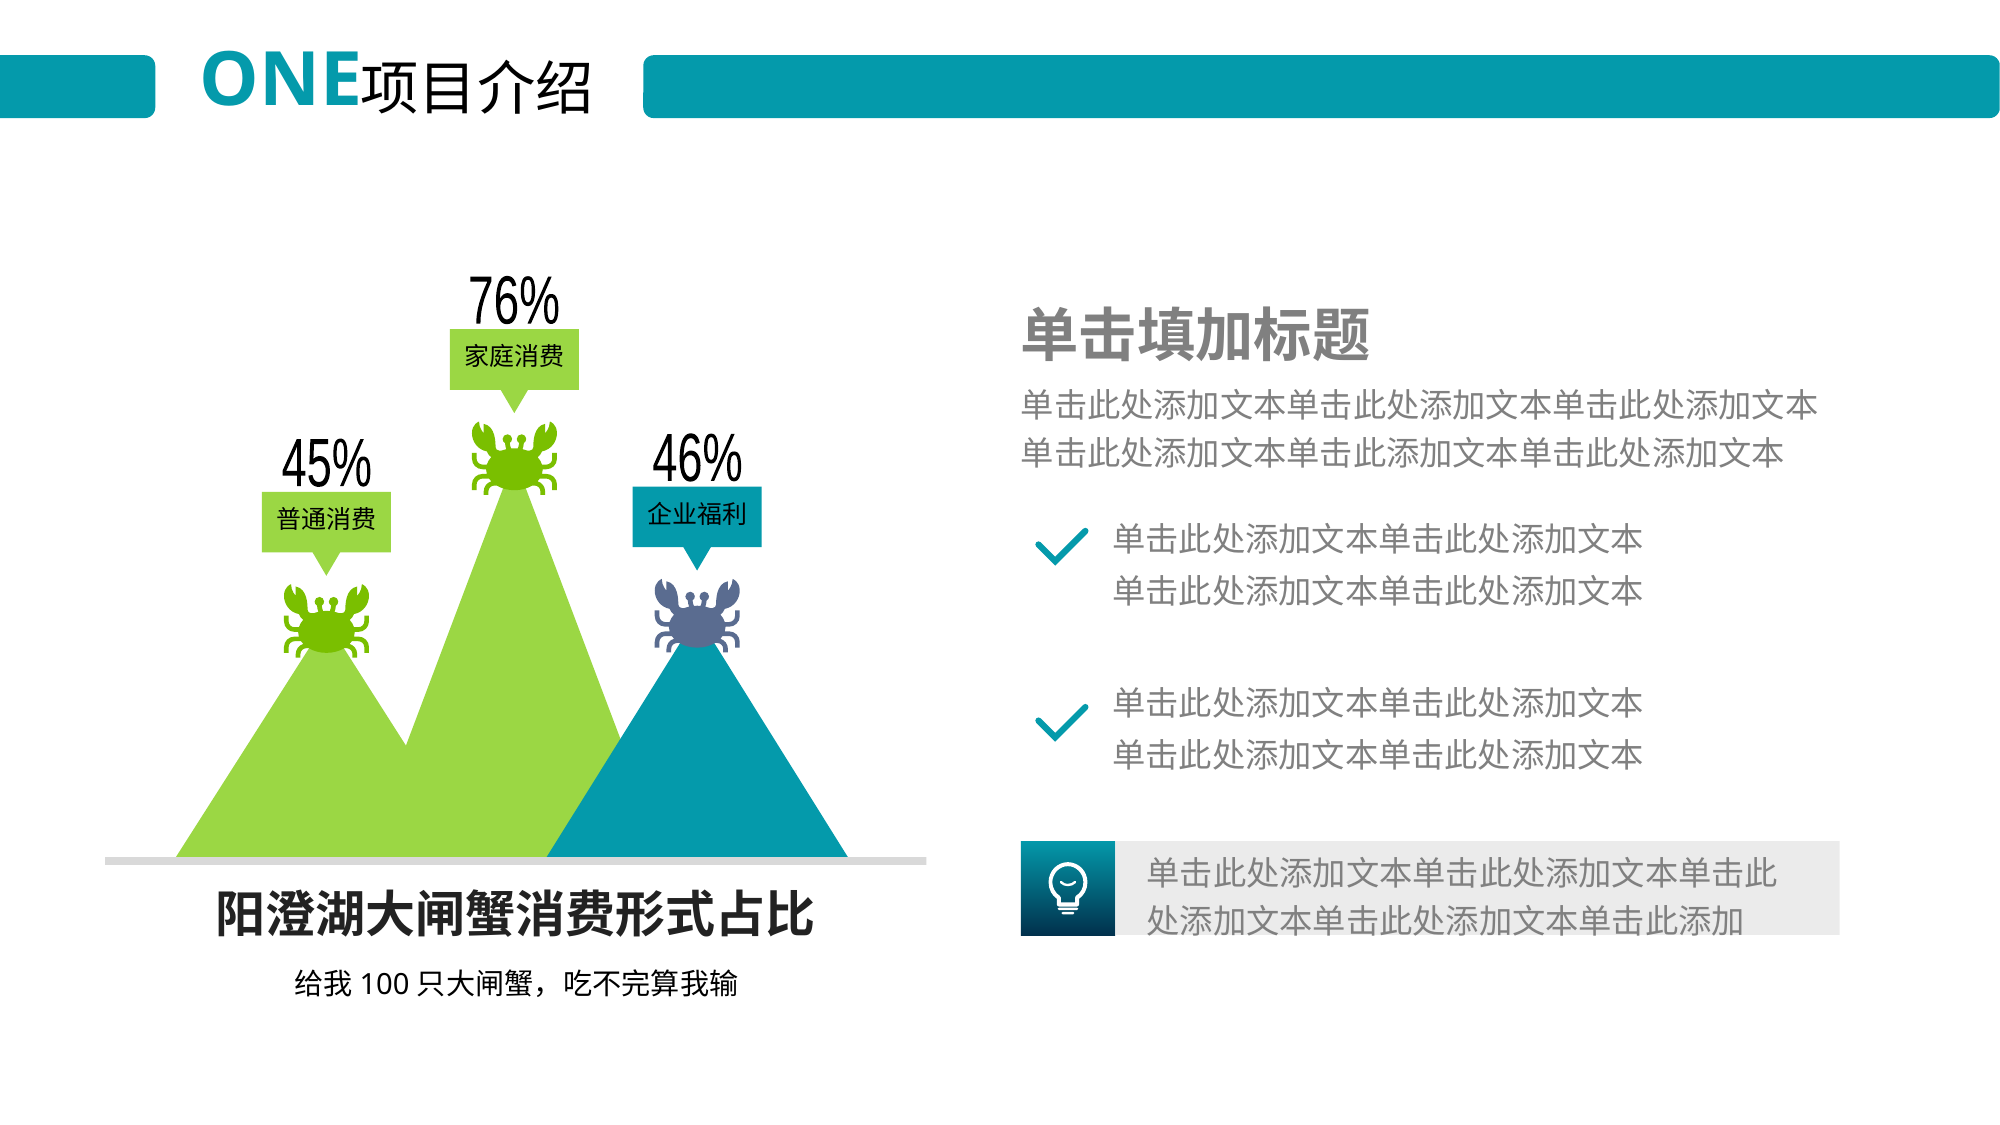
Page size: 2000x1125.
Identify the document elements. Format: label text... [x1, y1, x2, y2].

text_box [980, 55, 2000, 119]
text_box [104, 117, 927, 1023]
text_box [1020, 841, 1116, 936]
text_box [1038, 707, 1086, 738]
text_box [1048, 862, 1088, 915]
text_box 单击此处添加文本单击此处添加文本 单击此处添加文本单击此处添加文本 单击此处添加文本单击此处添加文本 单击此处添加文本单击此处添加文本 [1112, 510, 1840, 775]
text_box [1115, 841, 1840, 935]
text_box 单击此处添加文本单击此处添加文本单击此处添加文本单击此处添加文本单击此添加 [1146, 844, 1809, 940]
text_box [1038, 530, 1086, 562]
text_box 单击填加标题 单击此处添加文本单击此处添加文本单击此处添加文本单击此处添加文本单击此添加文本单击此处添加文本 [1020, 283, 1840, 529]
text_box [0, 55, 156, 119]
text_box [184, 23, 976, 130]
